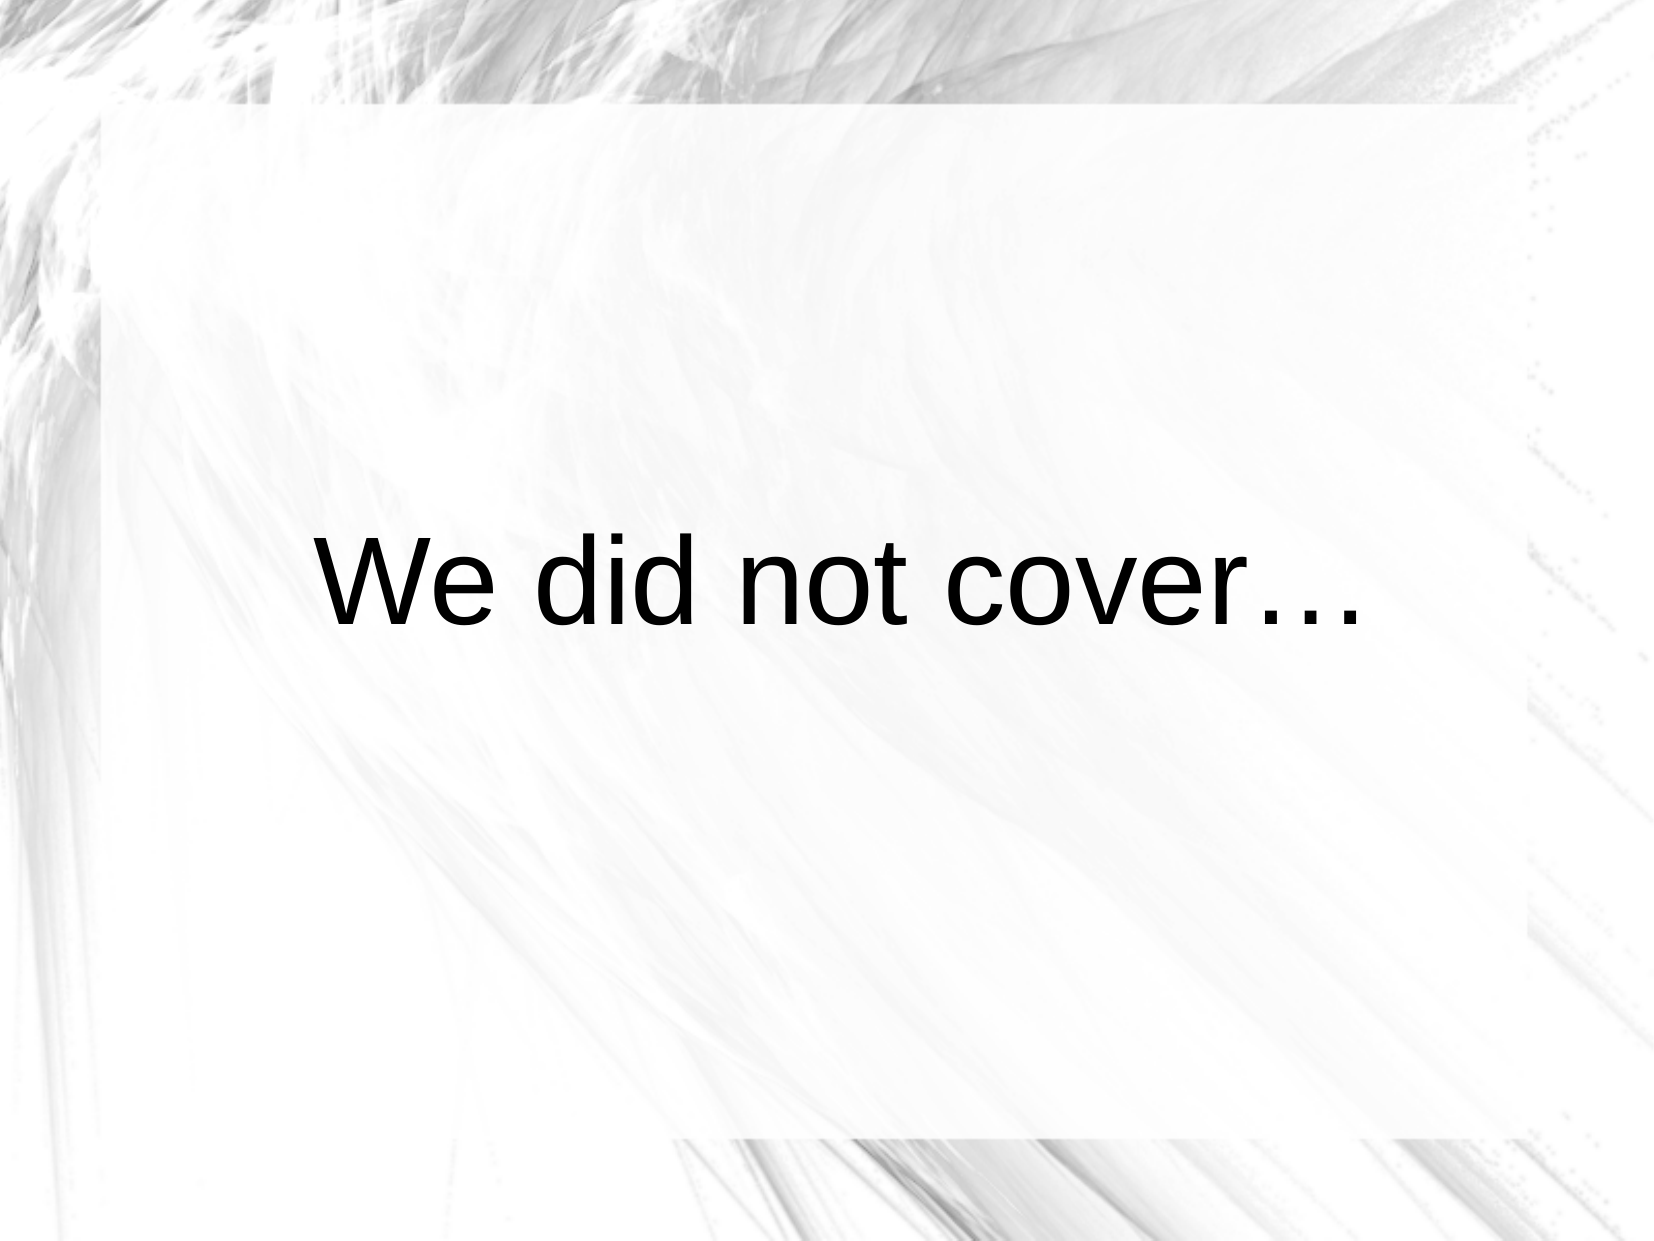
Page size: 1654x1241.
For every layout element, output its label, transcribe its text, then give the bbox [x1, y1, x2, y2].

picture [0, 0, 1654, 1241]
list We did not cover… [118, 319, 1571, 1109]
